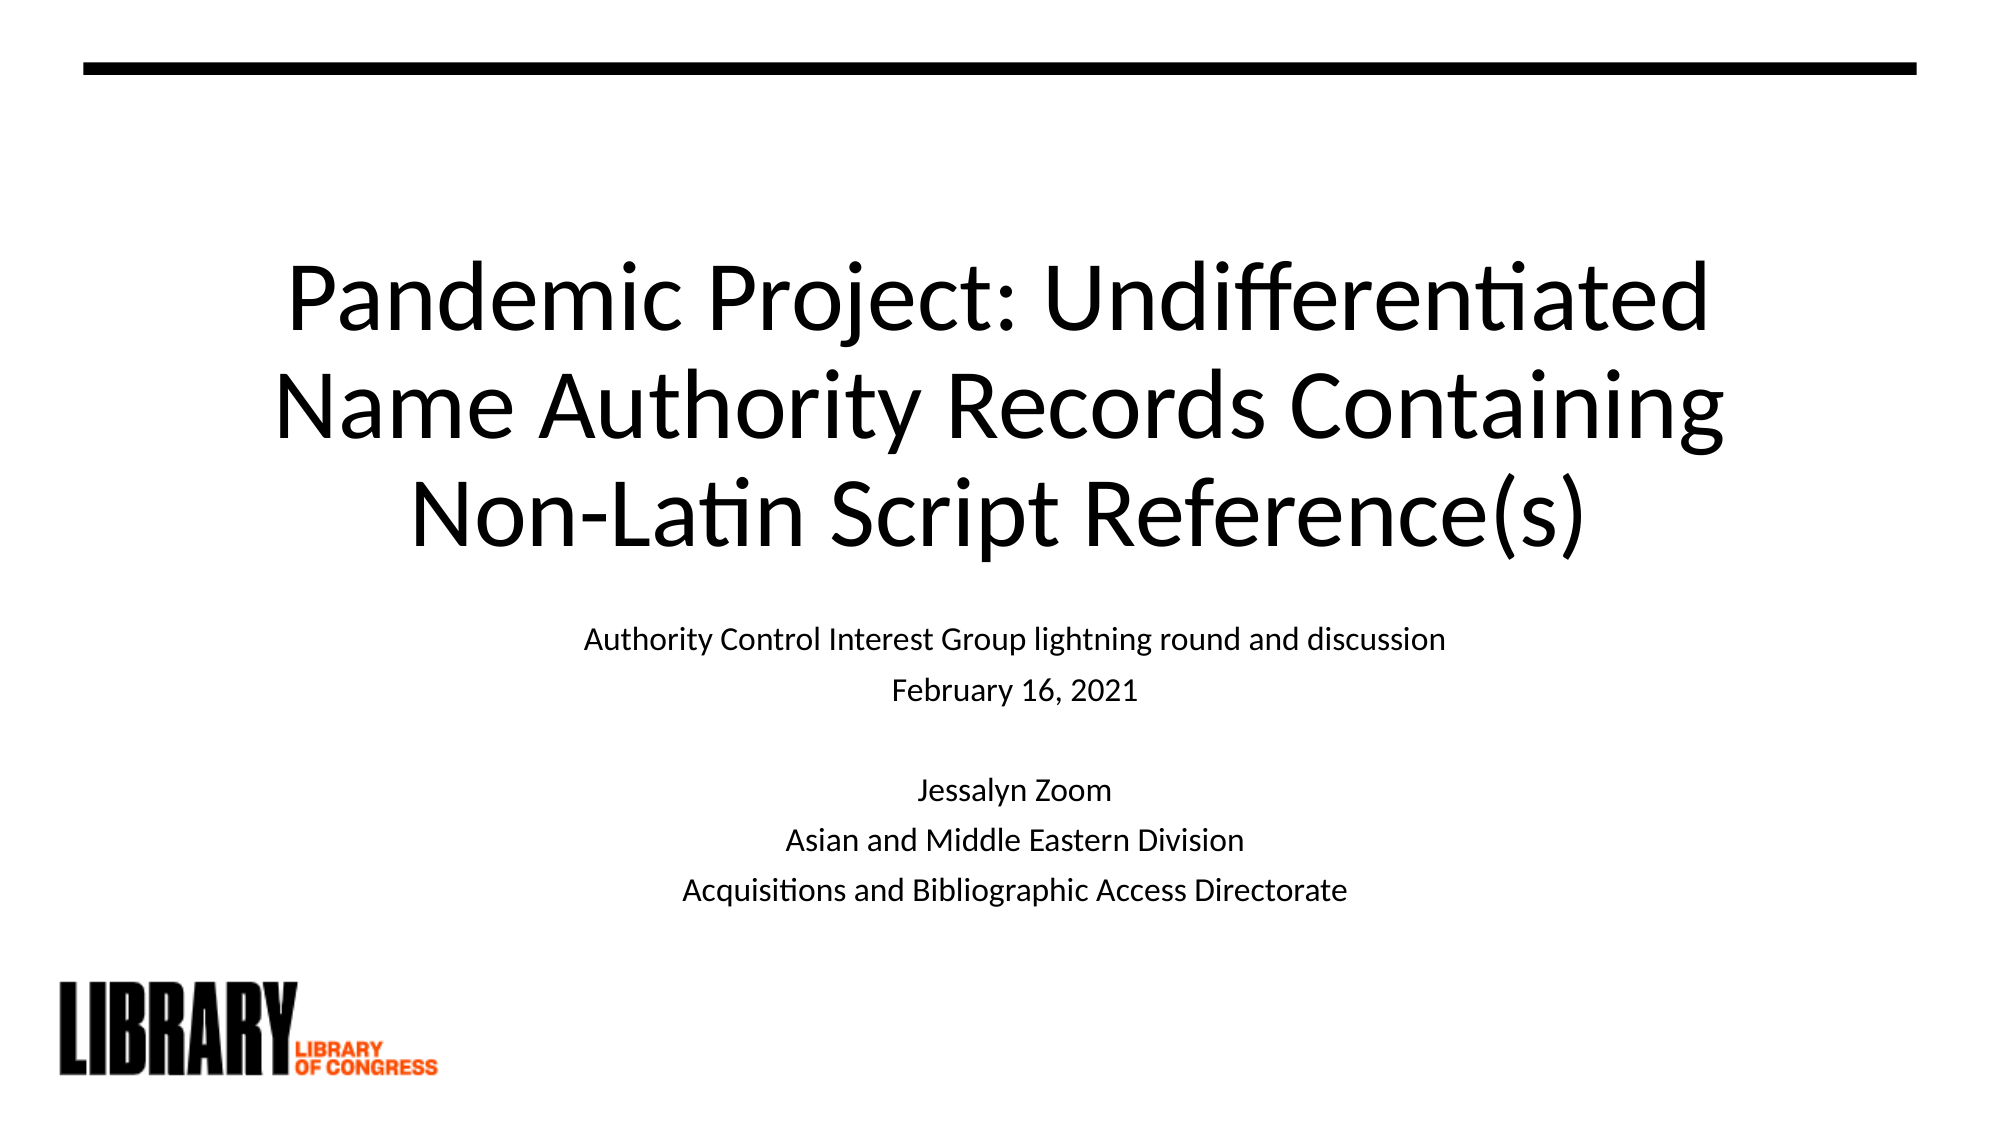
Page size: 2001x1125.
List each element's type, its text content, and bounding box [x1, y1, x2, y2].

picture [46, 968, 454, 1088]
subtitle Authority Control Interest Group lightning round and discussion February 16, 2021 Jessalyn Zoom Asian and Middle Eastern Division Acquisitions and Bibliographic Access Directorate [249, 614, 1781, 919]
title Pandemic Project: Undifferentiated Name Authority Records Containing Non-Latin Script Reference(s) [249, 184, 1750, 576]
